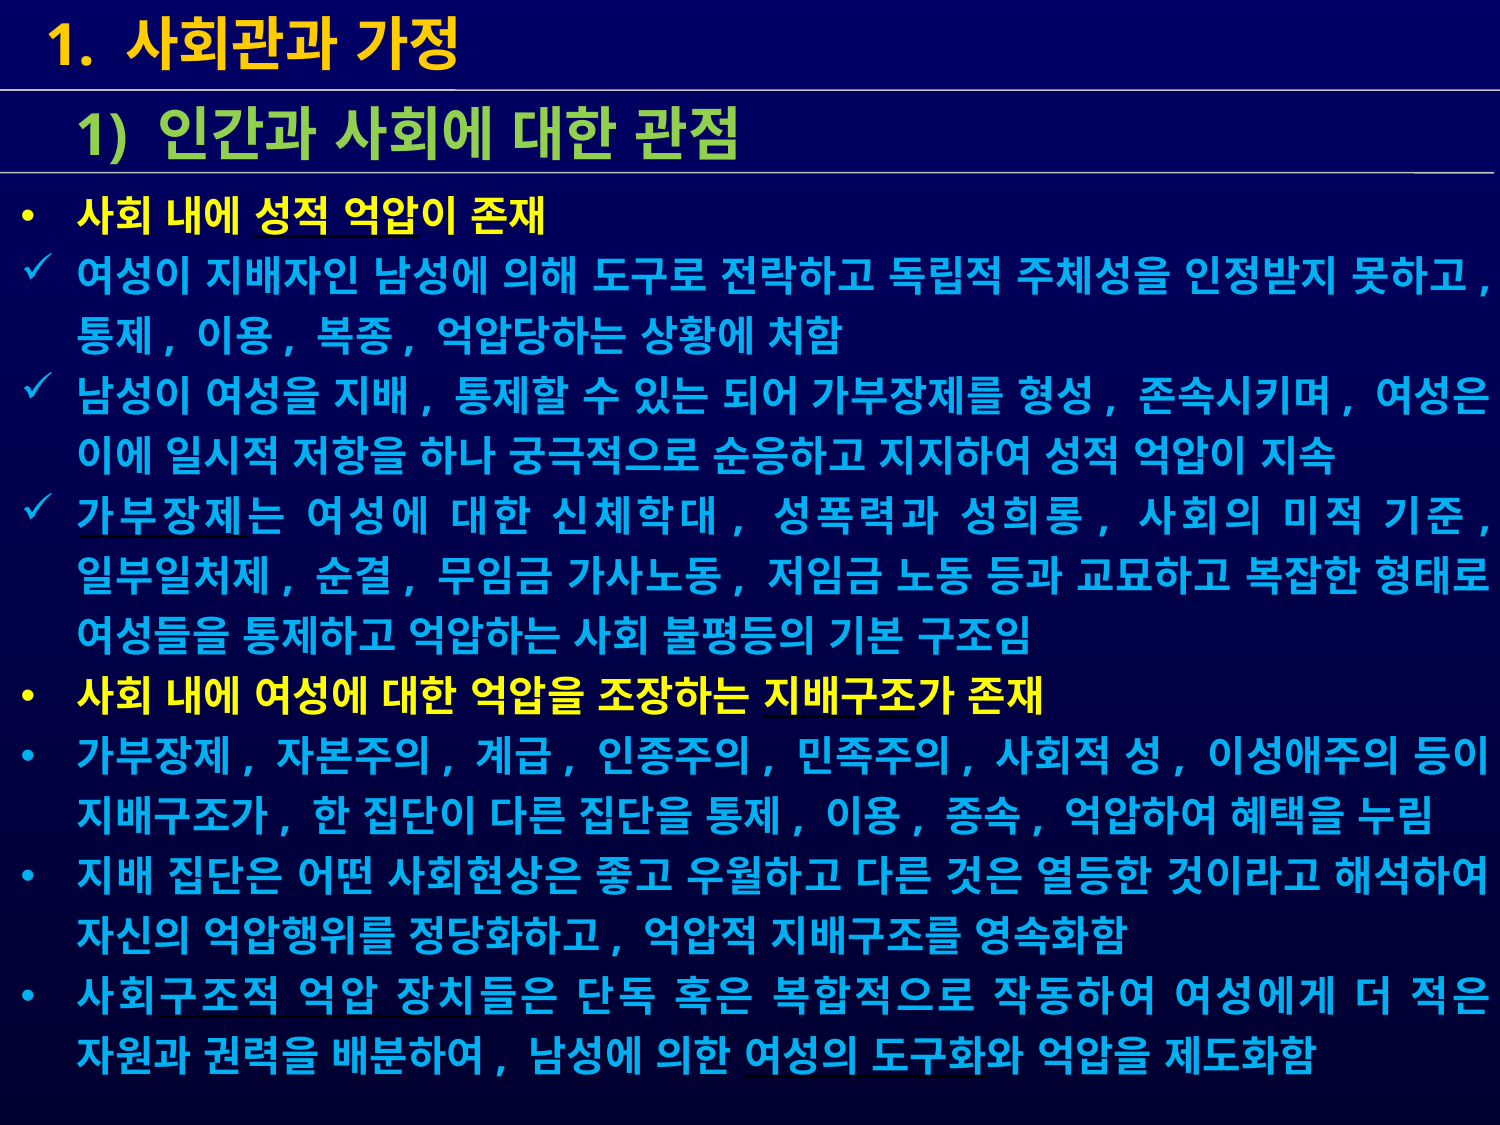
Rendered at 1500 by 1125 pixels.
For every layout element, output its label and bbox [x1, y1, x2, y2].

text_box [0, 0, 1500, 1089]
